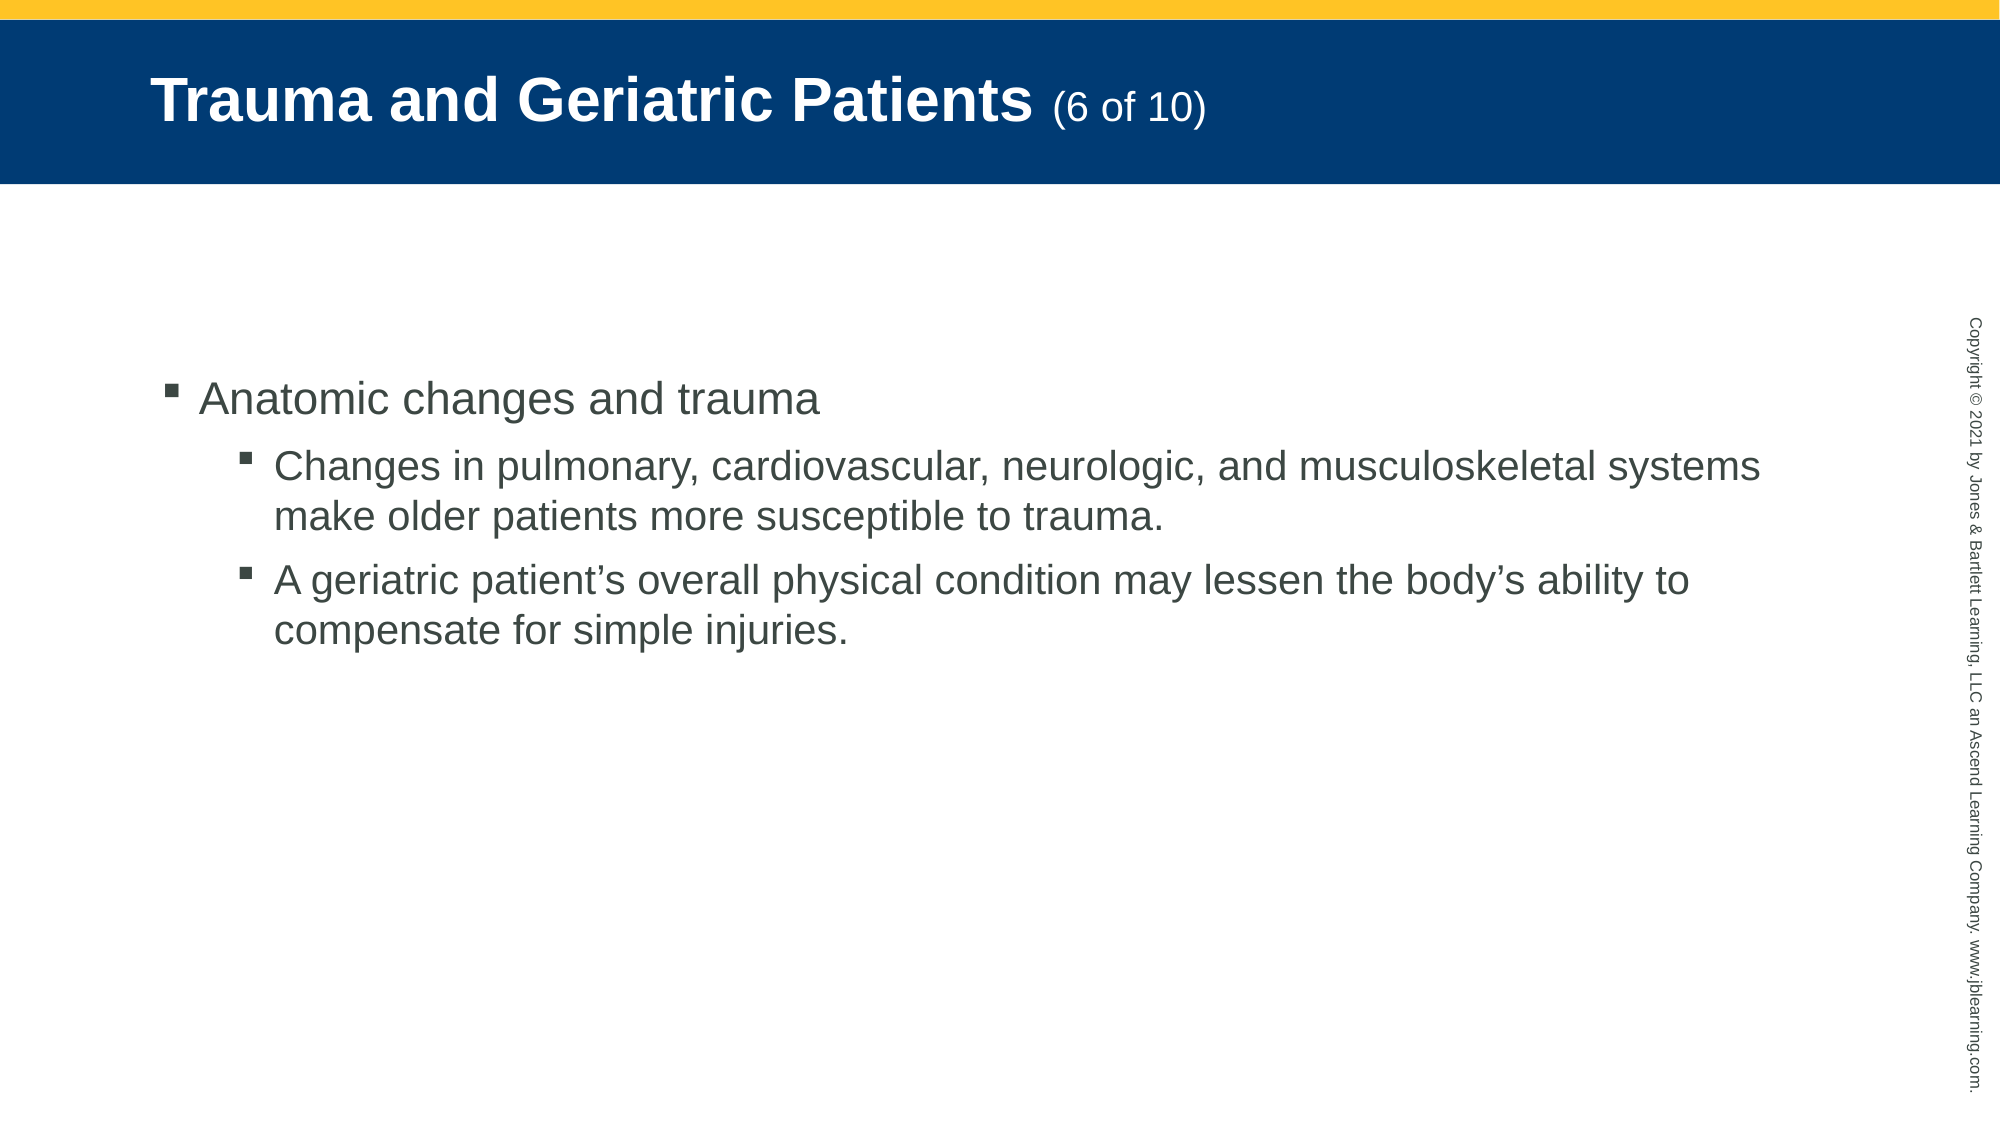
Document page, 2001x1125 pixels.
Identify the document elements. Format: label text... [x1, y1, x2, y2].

list Anatomic changes and trauma Changes in pulmonary, cardiovascular, neurologic, and musculoskeletal systems make older patients more susceptible to trauma. A geriatric patient’s overall physical condition may lessen the body’s ability to compensate for simple injuries. [146, 361, 1859, 1016]
title Trauma and Geriatric Patients (6 of 10) [0, 19, 2000, 185]
